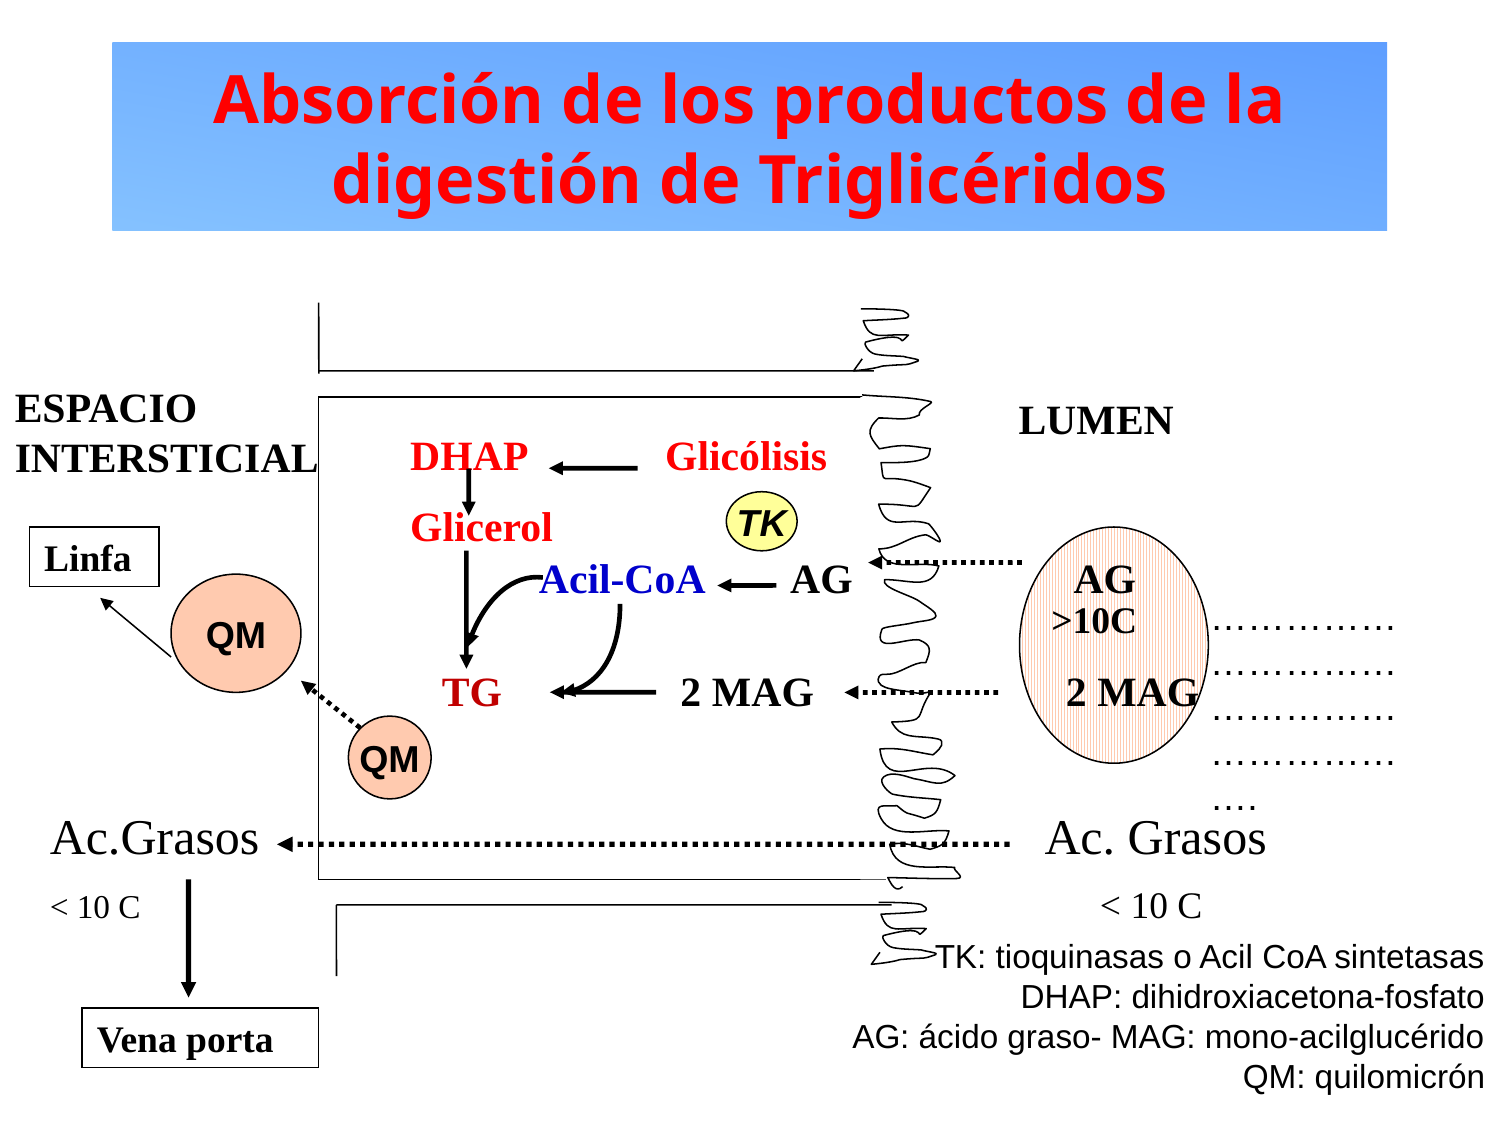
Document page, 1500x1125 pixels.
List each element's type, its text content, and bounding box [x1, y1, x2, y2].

text_box [100, 597, 172, 658]
title Absorción de los productos de la digestión de Triglicéridos [112, 42, 1388, 231]
text_box Linfa [29, 527, 160, 587]
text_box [34, 796, 1388, 1069]
text_box [301, 680, 313, 694]
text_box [395, 491, 1247, 764]
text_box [318, 302, 923, 374]
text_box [395, 420, 880, 491]
text_box TK: tioquinasas o Acil CoA sintetasas DHAP: dihidroxiacetona-fosfato AG: ácido graso- MAG: mono-acilglucérido QM: quilomicrón [832, 928, 1500, 1125]
text_box ………………………………………………………. [1195, 585, 1418, 826]
text_box ESPACIO INTERSTICIAL [0, 373, 343, 489]
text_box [466, 550, 538, 669]
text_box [318, 396, 981, 795]
text_box QM [171, 574, 301, 693]
text_box LUMEN [1003, 385, 1193, 451]
